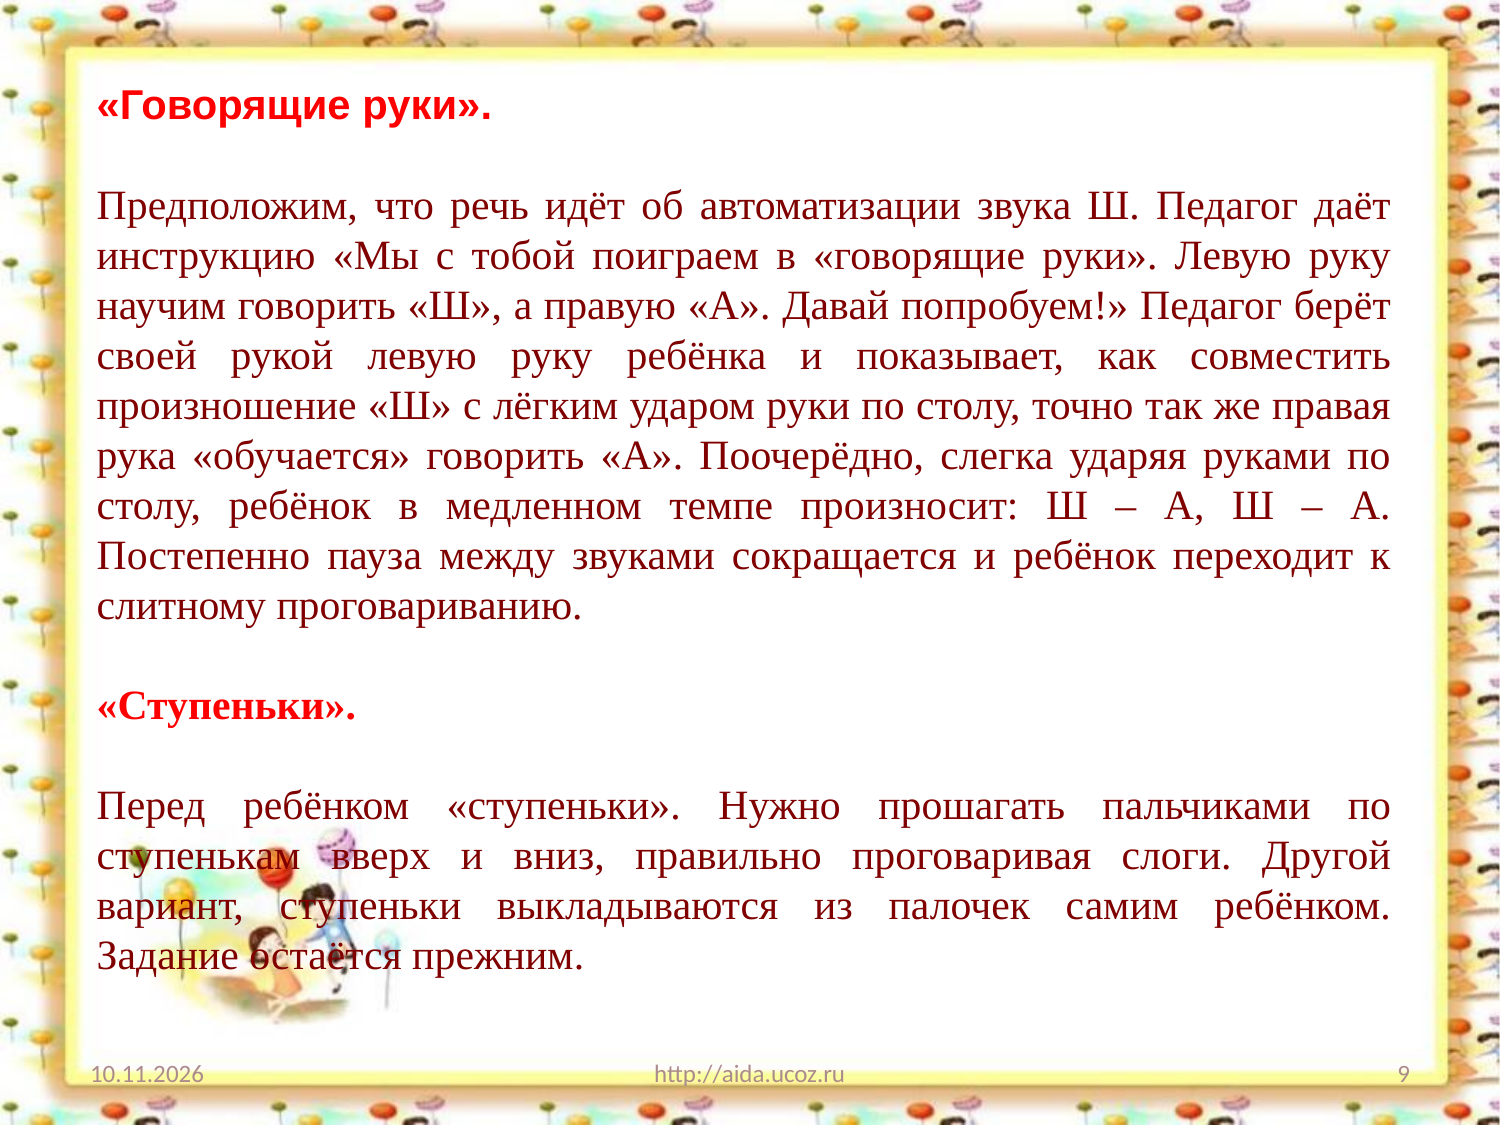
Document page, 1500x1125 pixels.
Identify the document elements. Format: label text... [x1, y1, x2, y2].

footer http://aida.ucoz.ru [512, 1042, 988, 1103]
text_box «Говорящие руки». Предположим, что речь идёт об автоматизации звука Ш. Педагог даёт инструкцию «Мы с тобой поиграем в «говорящие руки». Левую руку научим говорить «Ш», а правую «А». Давай попробуем!» Педагог берёт своей рукой левую руку ребёнка и показывает, как совместить произношение «Ш» с лёгким ударом руки по столу, точно так же правая рука «обучается» говорить «А». Поочерёдно, слегка ударяя руками по столу, ребёнок в медленном темпе произносит: Ш – А, Ш – А. Постепенно пауза между звуками сокращается и ребёнок переходит к слитному проговариванию. «Ступеньки». Перед ребёнком «ступеньки». Нужно прошагать пальчиками по ступенькам вверх и вниз, правильно проговаривая слоги. Другой вариант, ступеньки выкладываются из палочек самим ребёнком. Задание остаётся прежним. [81, 70, 1407, 986]
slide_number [75, 1042, 425, 1103]
picture [0, 0, 1500, 1125]
slide_number 9 [1074, 1042, 1425, 1103]
